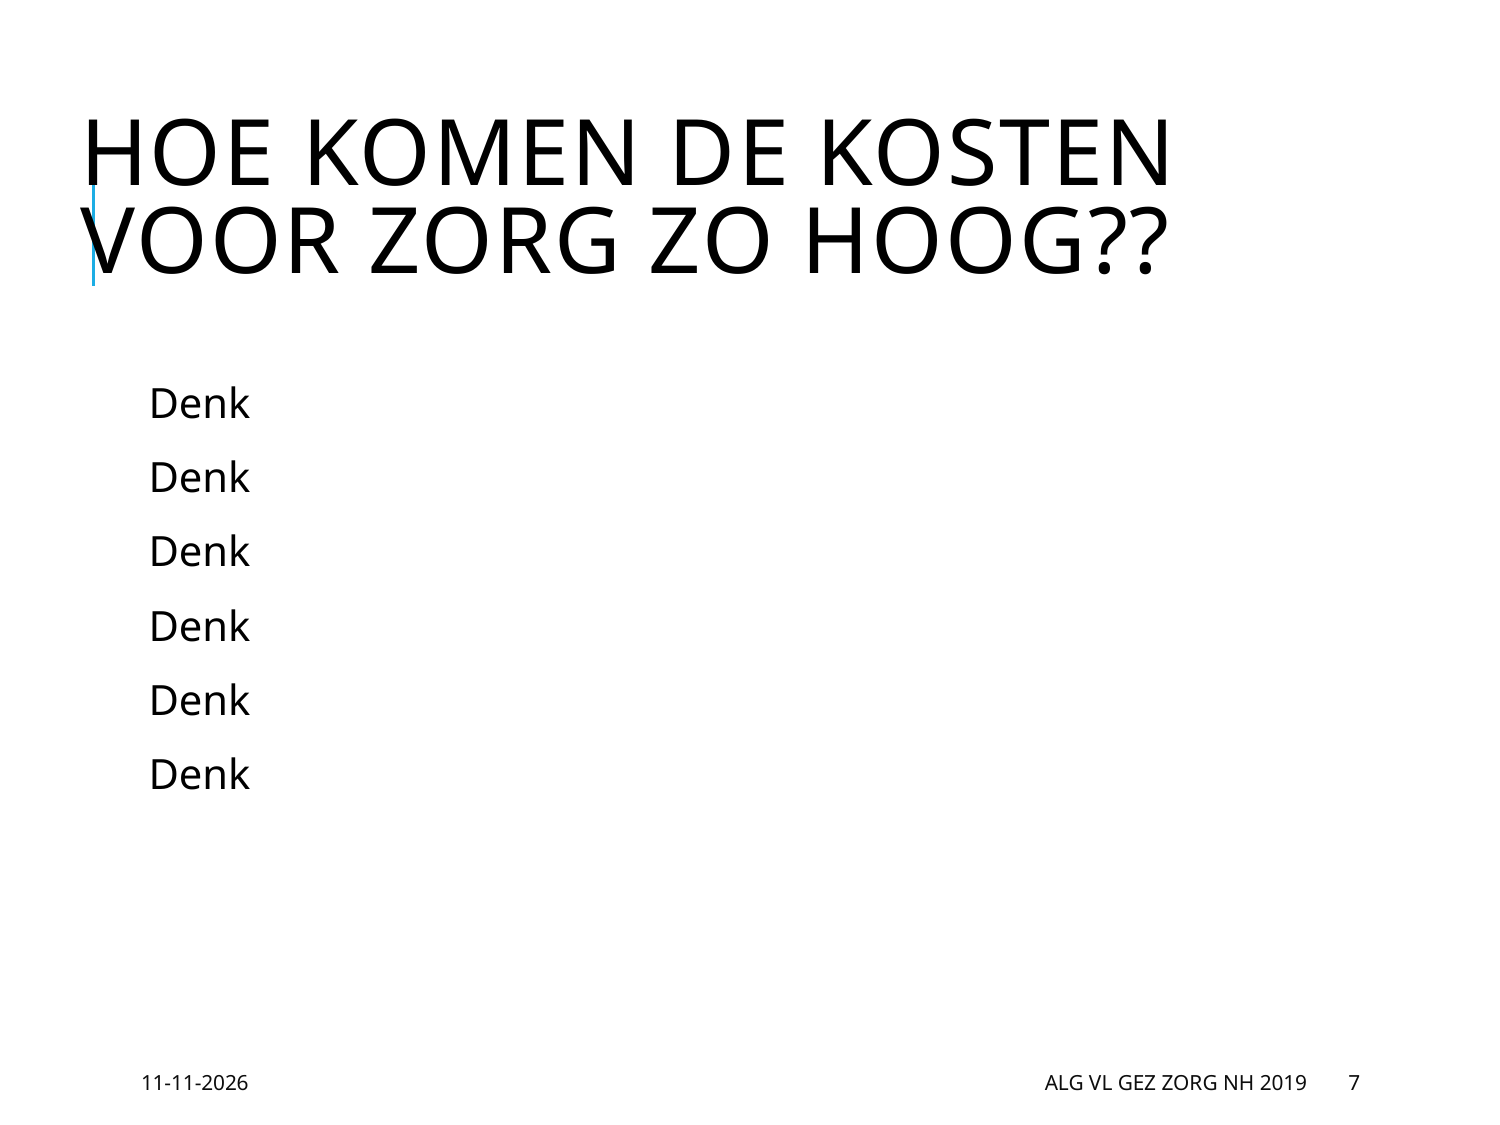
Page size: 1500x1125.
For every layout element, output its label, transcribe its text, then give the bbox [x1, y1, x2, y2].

title Hoe komen de kosten voor zorg zo hoog?? [64, 55, 1425, 350]
footer Alg VL gez zorg NH 2019 [595, 1061, 1322, 1107]
list Denk Denk Denk Denk Denk Denk [126, 375, 1322, 1035]
slide_number 7 [1333, 1061, 1454, 1107]
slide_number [126, 1061, 392, 1107]
